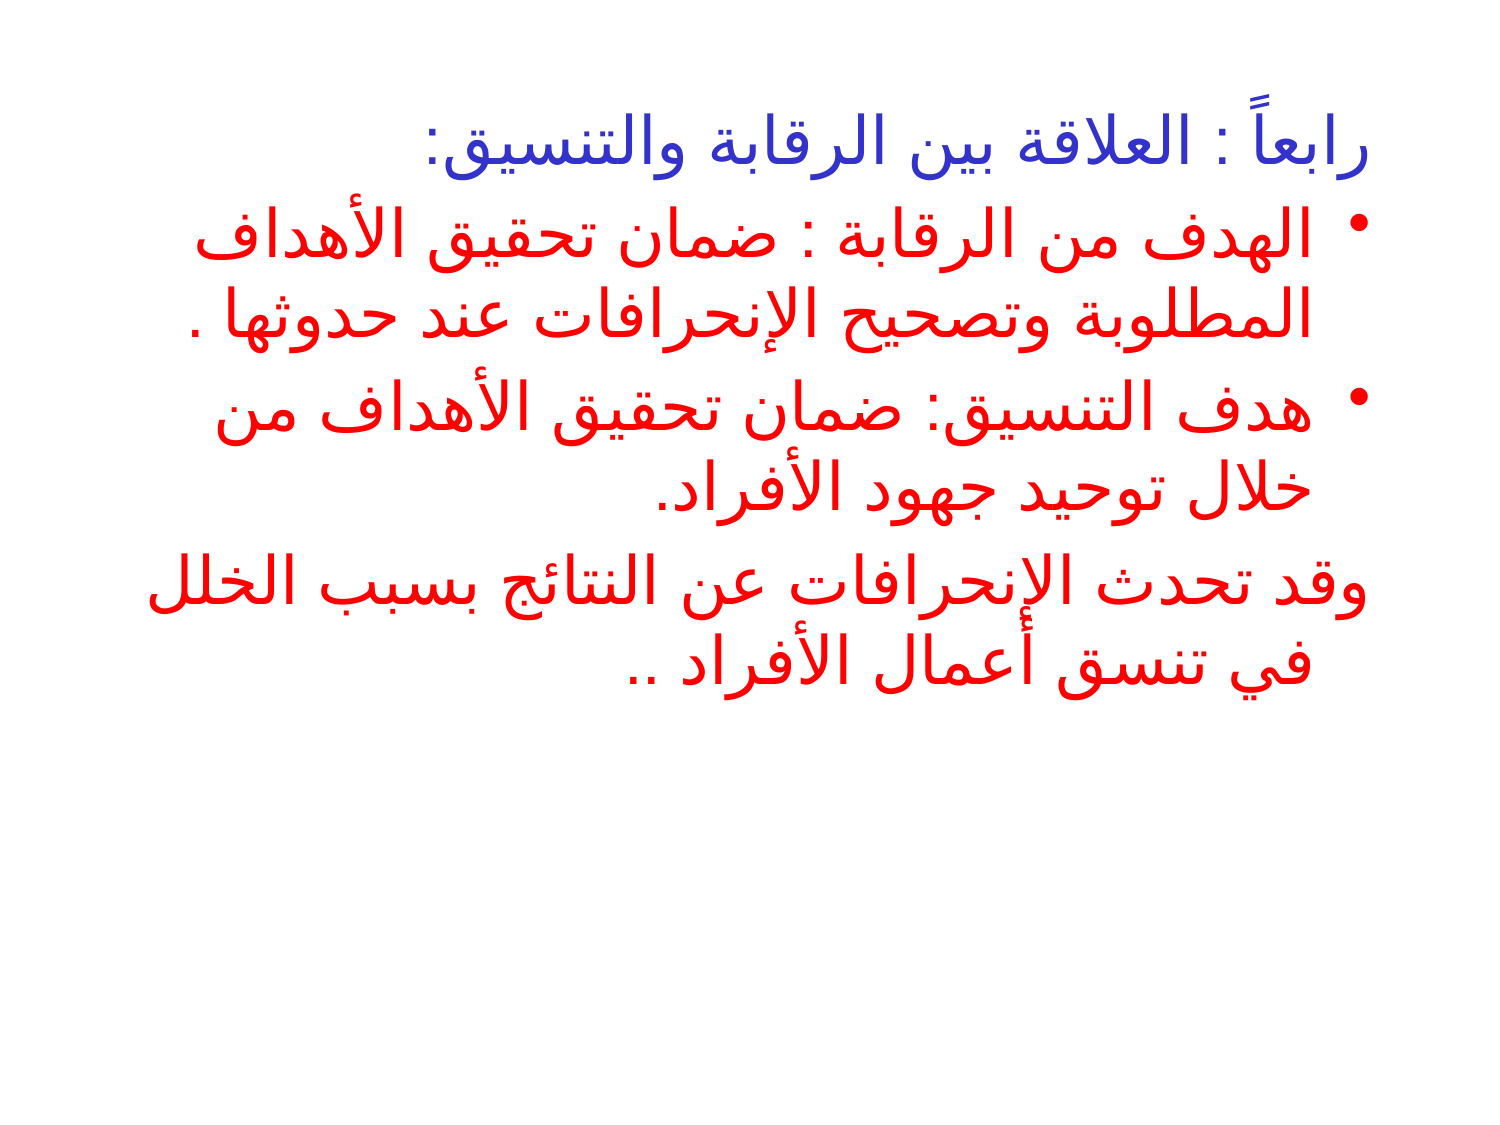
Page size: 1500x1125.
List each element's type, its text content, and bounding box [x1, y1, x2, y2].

list رابعاً : العلاقة بين الرقابة والتنسيق: الهدف من الرقابة : ضمان تحقيق الأهداف المطلوبة وتصحيح الإنحرافات عند حدوثها . هدف التنسيق: ضمان تحقيق الأهداف من خلال توحيد جهود الأفراد. وقد تحدث الإنحرافات عن النتائج بسبب الخلل في تنسق أعمال الأفراد .. [111, 89, 1388, 766]
